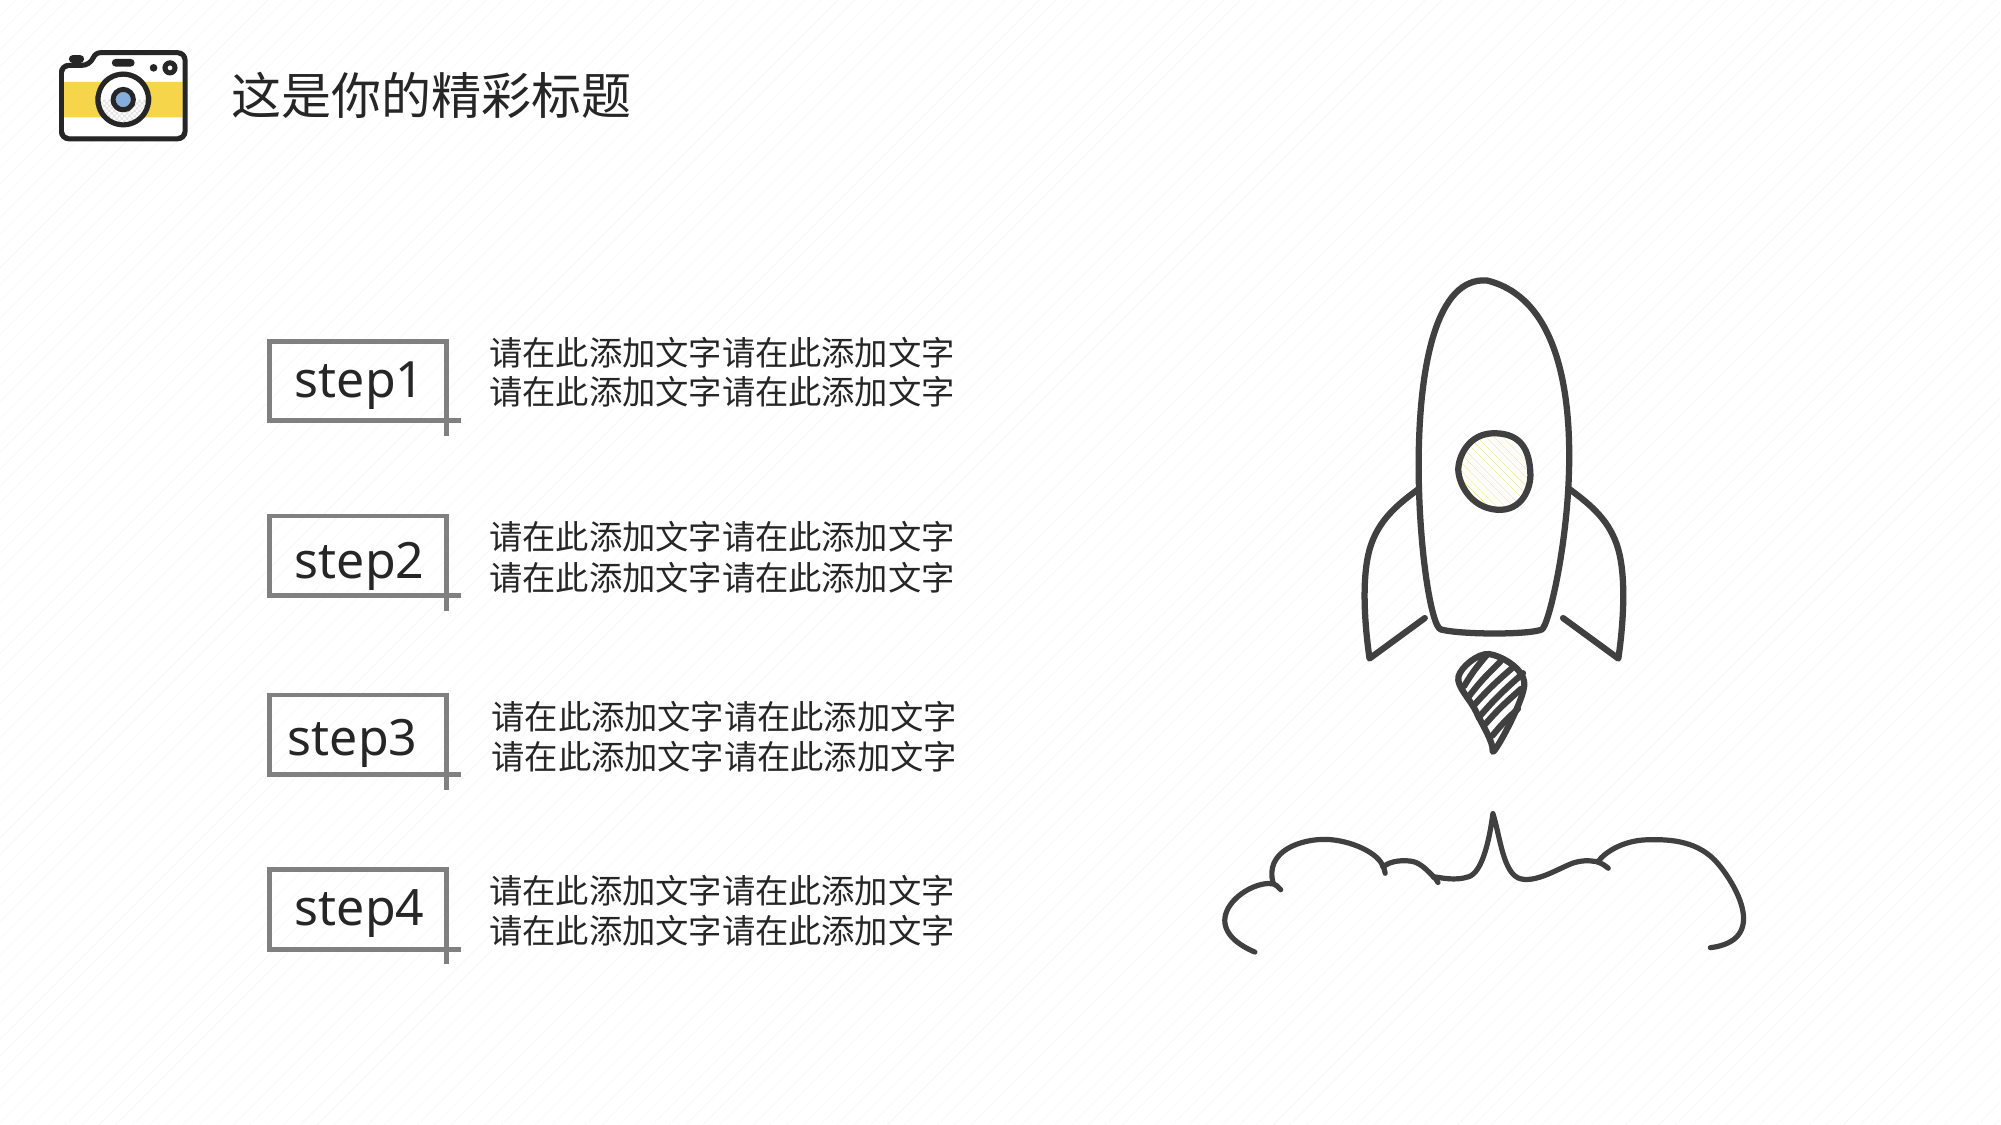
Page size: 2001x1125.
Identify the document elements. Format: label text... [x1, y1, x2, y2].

text_box 请在此添加文字请在此添加文字请在此添加文字请在此添加文字 [474, 862, 989, 957]
picture [59, 49, 189, 141]
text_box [269, 516, 461, 611]
text_box 请在此添加文字请在此添加文字请在此添加文字请在此添加文字 [474, 509, 989, 604]
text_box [269, 341, 461, 437]
text_box 请在此添加文字请在此添加文字请在此添加文字请在此添加文字 [474, 324, 989, 419]
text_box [269, 694, 461, 790]
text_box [269, 869, 461, 965]
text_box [1364, 280, 1624, 752]
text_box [1224, 813, 1744, 953]
text_box 请在此添加文字请在此添加文字请在此添加文字请在此添加文字 [476, 688, 991, 784]
text_box 这是你的精彩标题 [217, 57, 689, 133]
